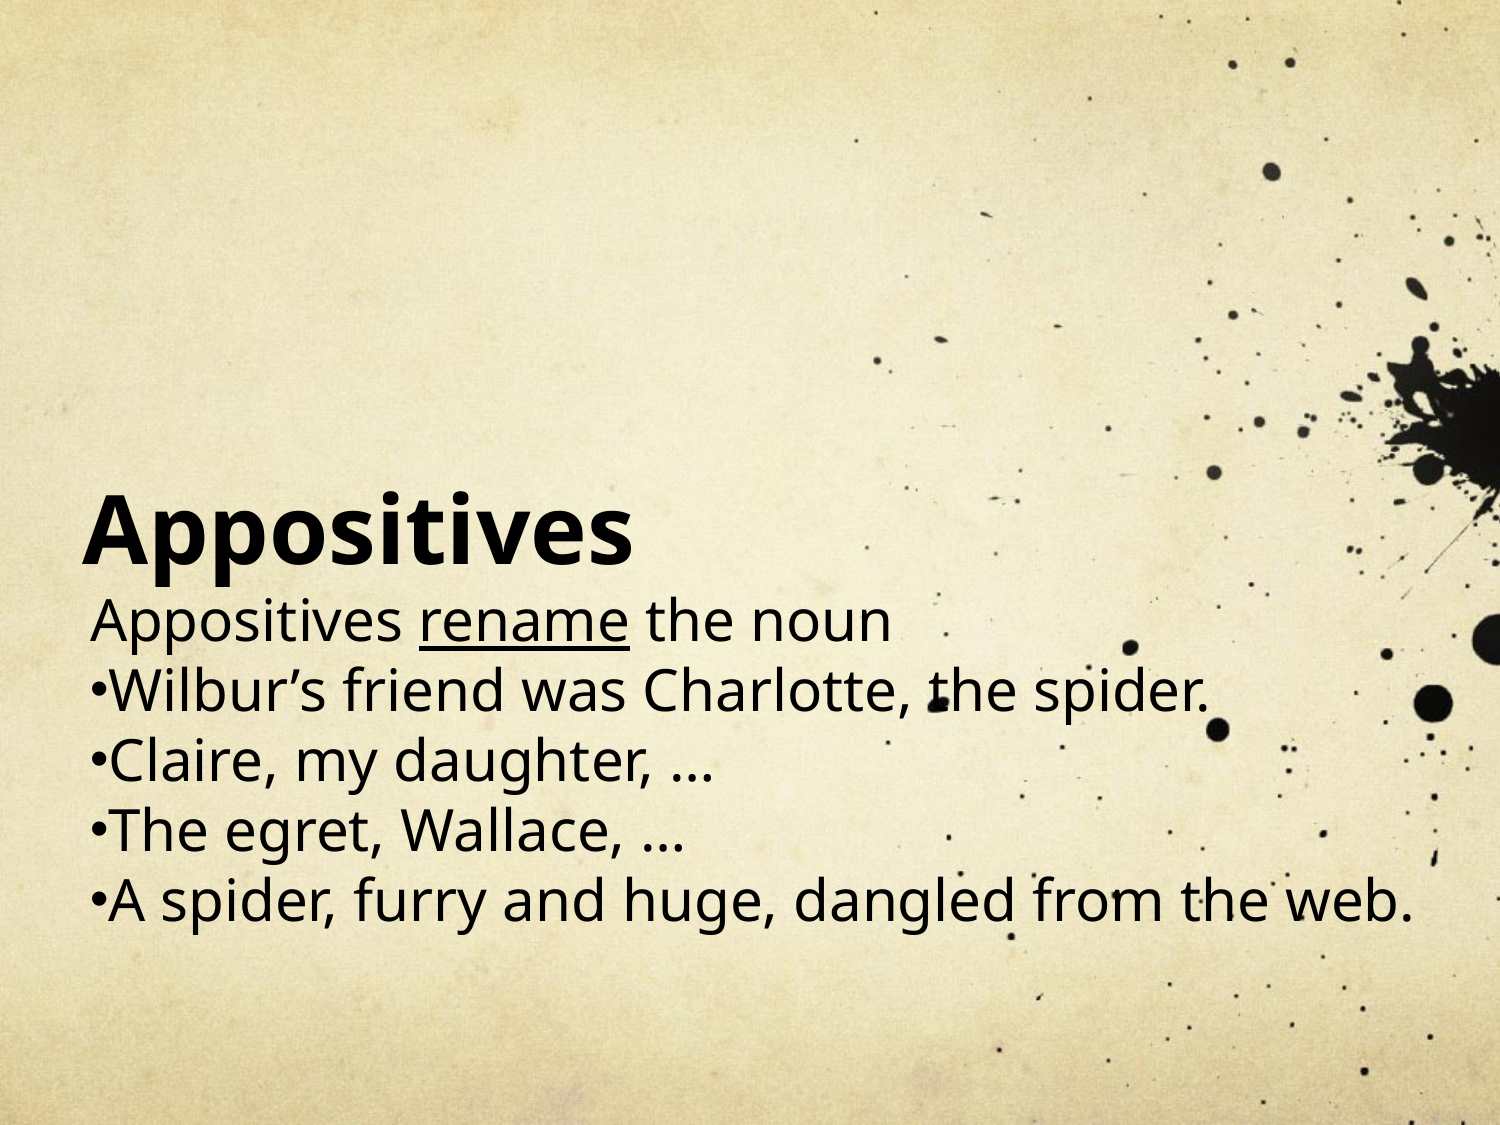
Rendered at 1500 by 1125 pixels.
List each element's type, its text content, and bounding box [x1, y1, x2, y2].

picture [0, 0, 1500, 1125]
title Appositives [75, 360, 1350, 583]
list Appositives rename the noun Wilbur’s friend was Charlotte, the spider. Claire, my daughter, … The egret, Wallace, … A spider, furry and huge, dangled from the web. [75, 583, 1500, 1033]
